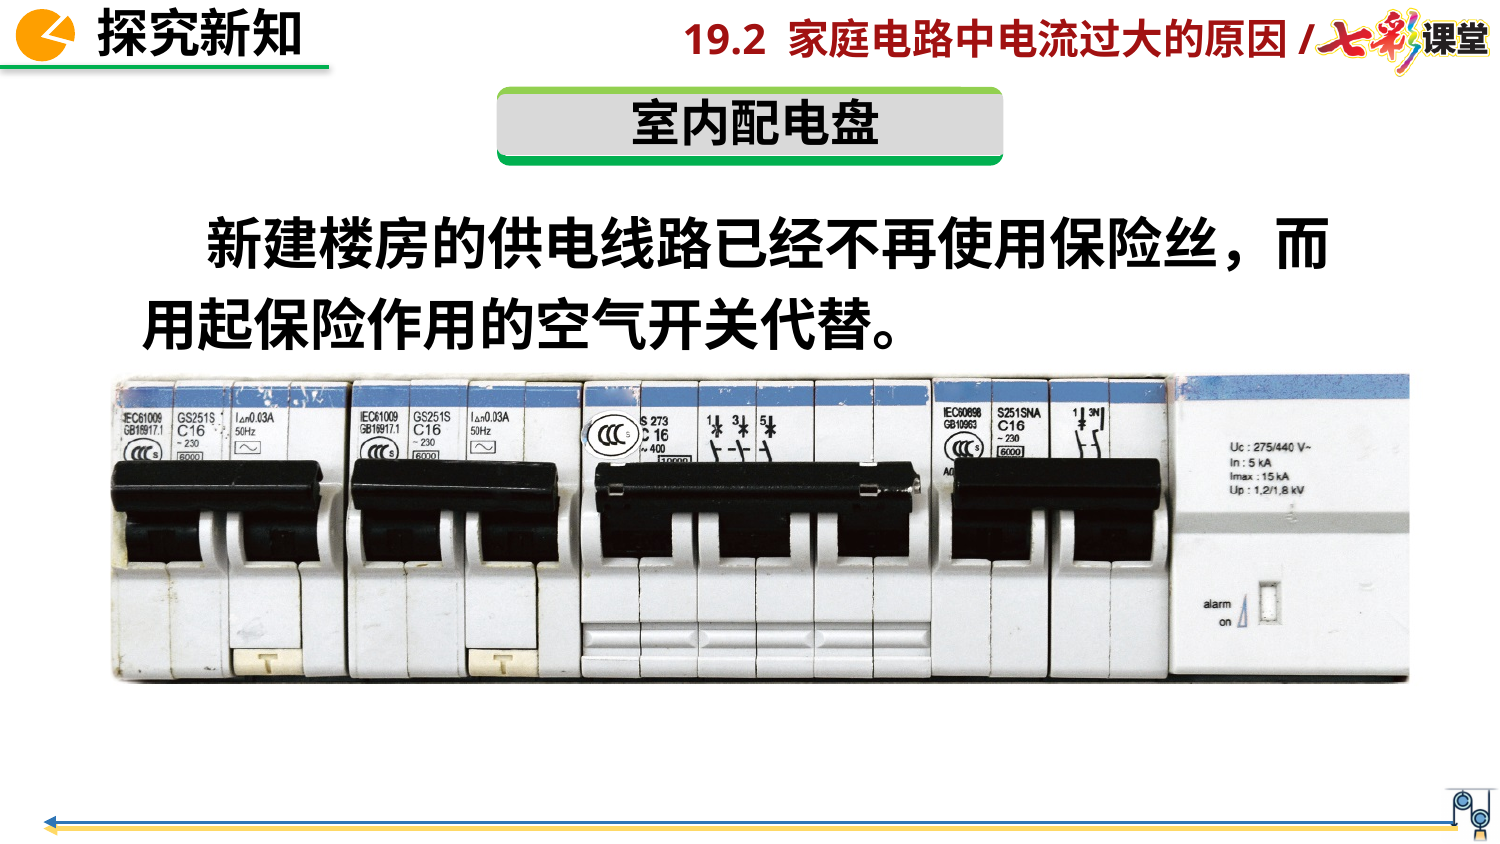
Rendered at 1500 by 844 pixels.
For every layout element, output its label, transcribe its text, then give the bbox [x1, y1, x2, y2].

picture [1449, 793, 1493, 836]
picture [93, 338, 1426, 718]
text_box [496, 84, 1004, 166]
picture [1313, 7, 1492, 77]
text_box 新建楼房的供电线路已经不再使用保险丝，而用起保险作用的空气开关代替。 [126, 187, 1374, 337]
